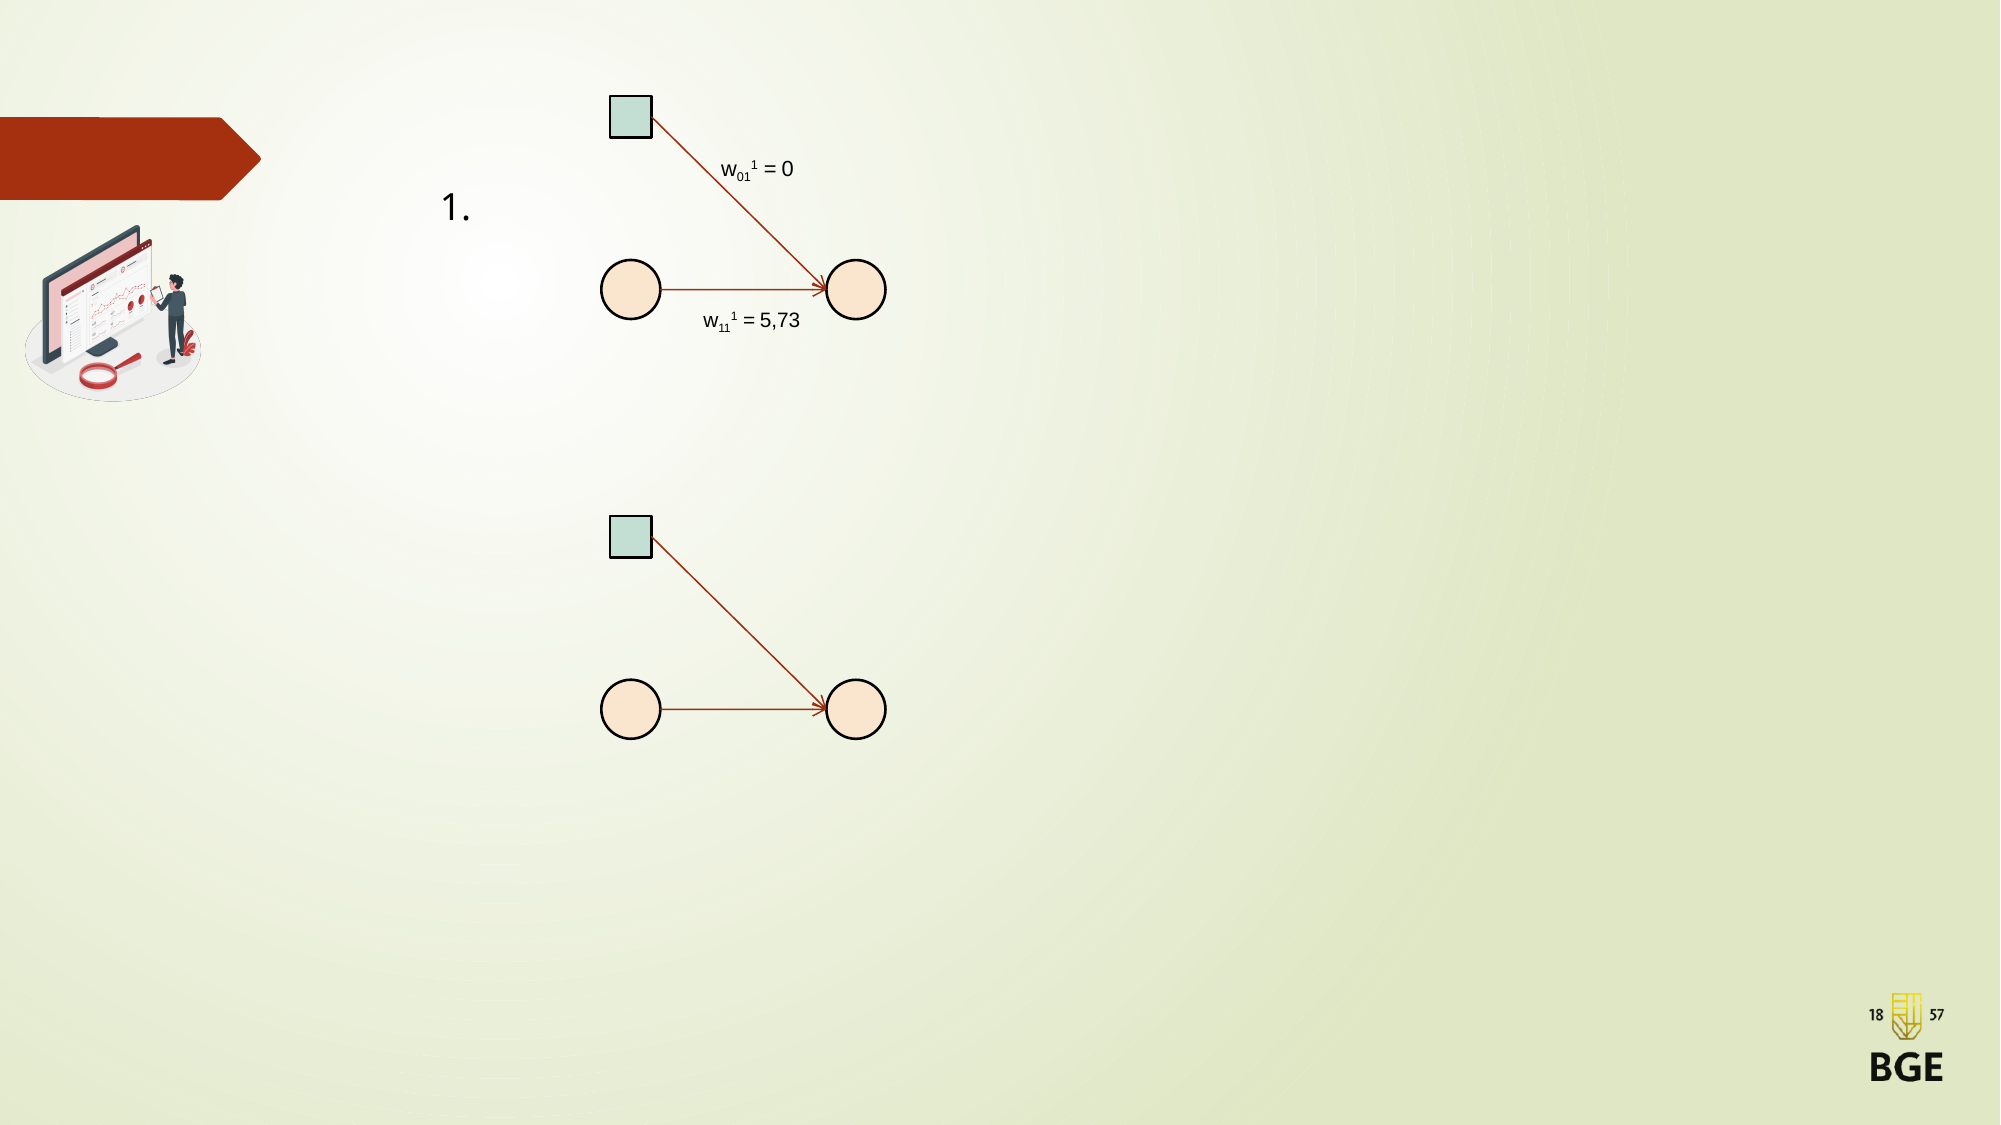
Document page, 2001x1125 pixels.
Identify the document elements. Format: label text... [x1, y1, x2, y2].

text_box [600, 678, 661, 741]
text_box 1. [425, 175, 487, 236]
text_box [826, 678, 887, 741]
picture [1853, 984, 1958, 1090]
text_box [601, 95, 886, 340]
text_box [609, 515, 653, 559]
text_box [651, 536, 827, 710]
picture [17, 217, 208, 408]
